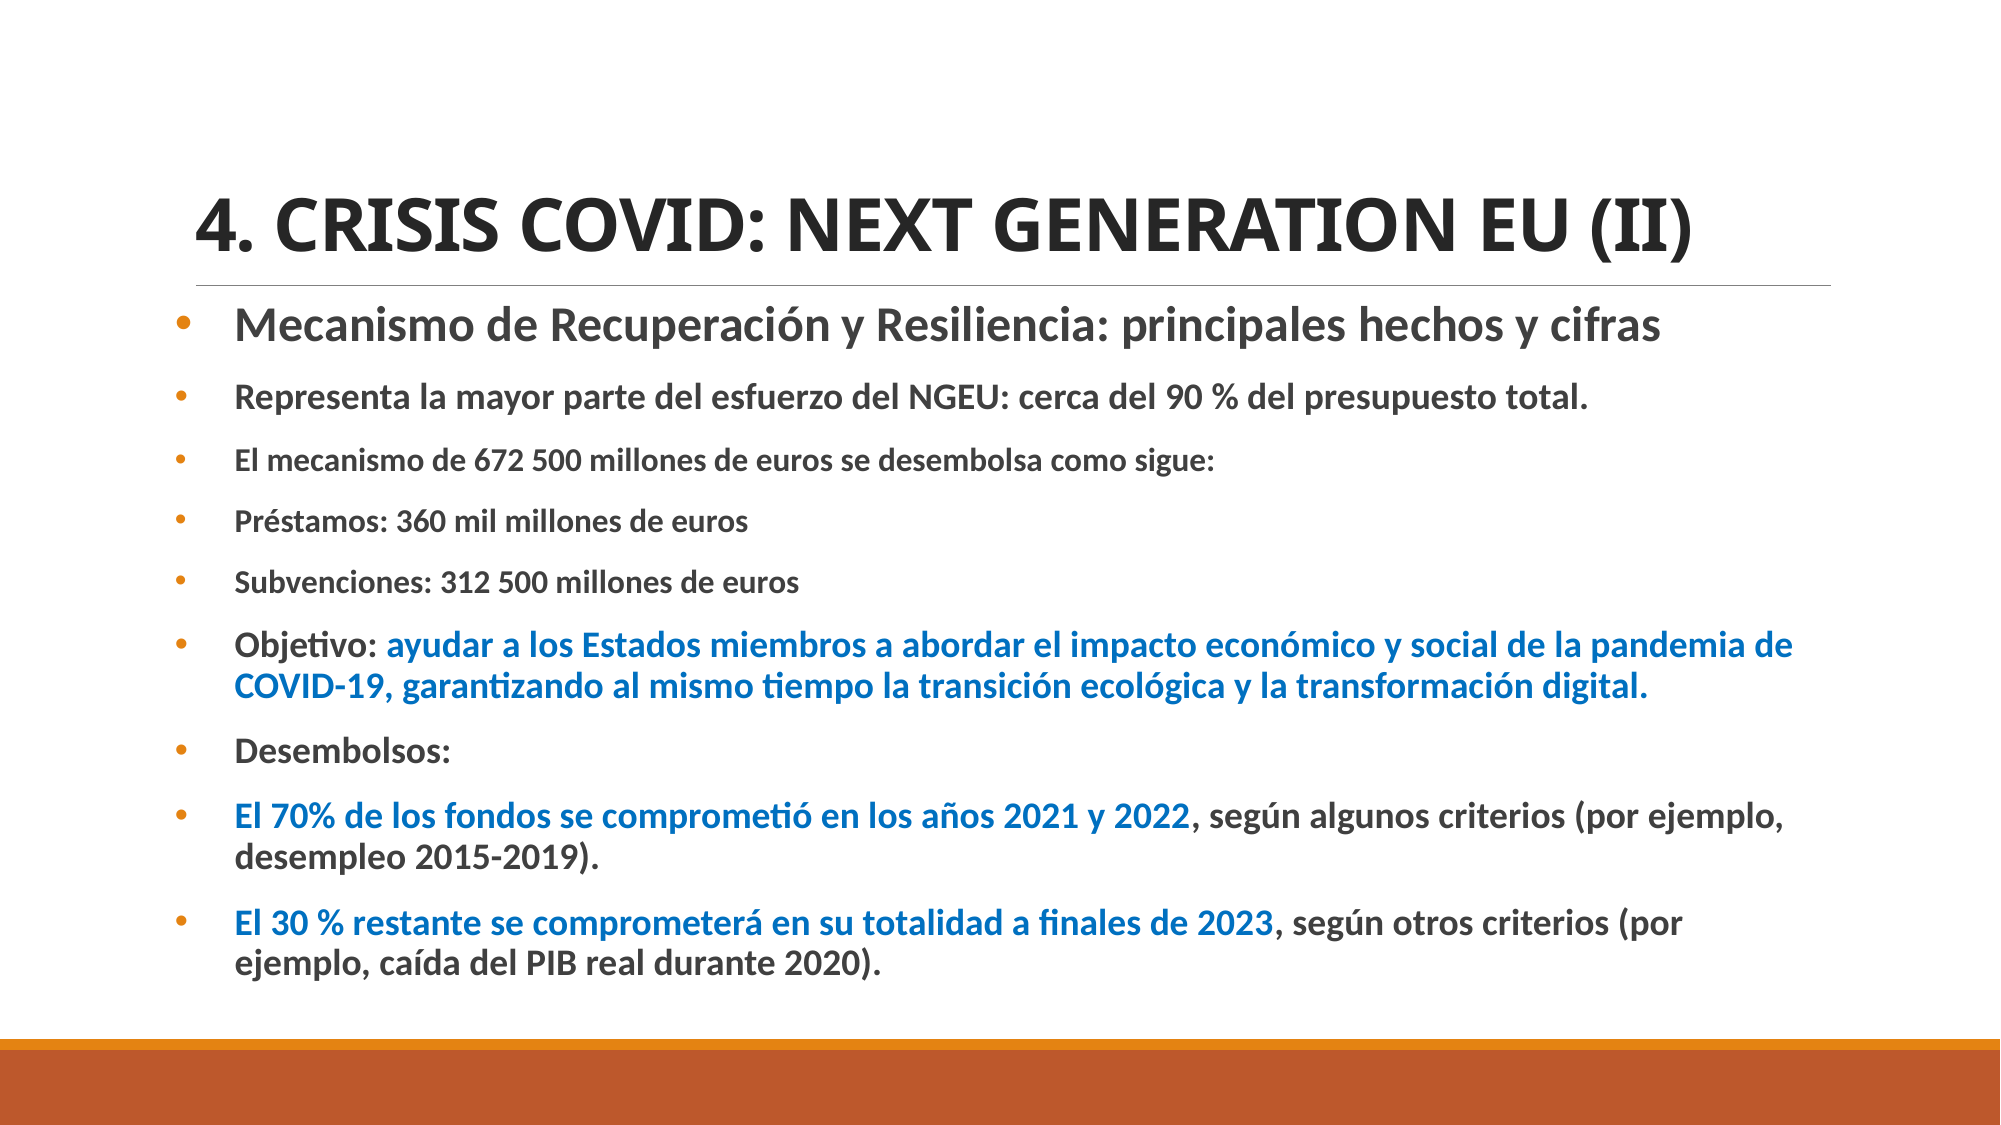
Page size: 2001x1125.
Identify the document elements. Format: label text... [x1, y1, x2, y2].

list Mecanismo de Recuperación y Resiliencia: principales hechos y cifras Representa la mayor parte del esfuerzo del NGEU: cerca del 90 % del presupuesto total. El mecanismo de 672 500 millones de euros se desembolsa como sigue: Préstamos: 360 mil millones de euros Subvenciones: 312 500 millones de euros Objetivo: ayudar a los Estados miembros a abordar el impacto económico y social de la pandemia de COVID-19, garantizando al mismo tiempo la transición ecológica y la transformación digital. Desembolsos: El 70% de los fondos se comprometió en los años 2021 y 2022, según algunos criterios (por ejemplo, desempleo 2015-2019). El 30 % restante se comprometerá en su totalidad a finales de 2023, según otros criterios (por ejemplo, caída del PIB real durante 2020). [174, 290, 1825, 1000]
text_box 4. CRISIS COVID: NEXT GENERATION EU (II) [180, 157, 1840, 274]
